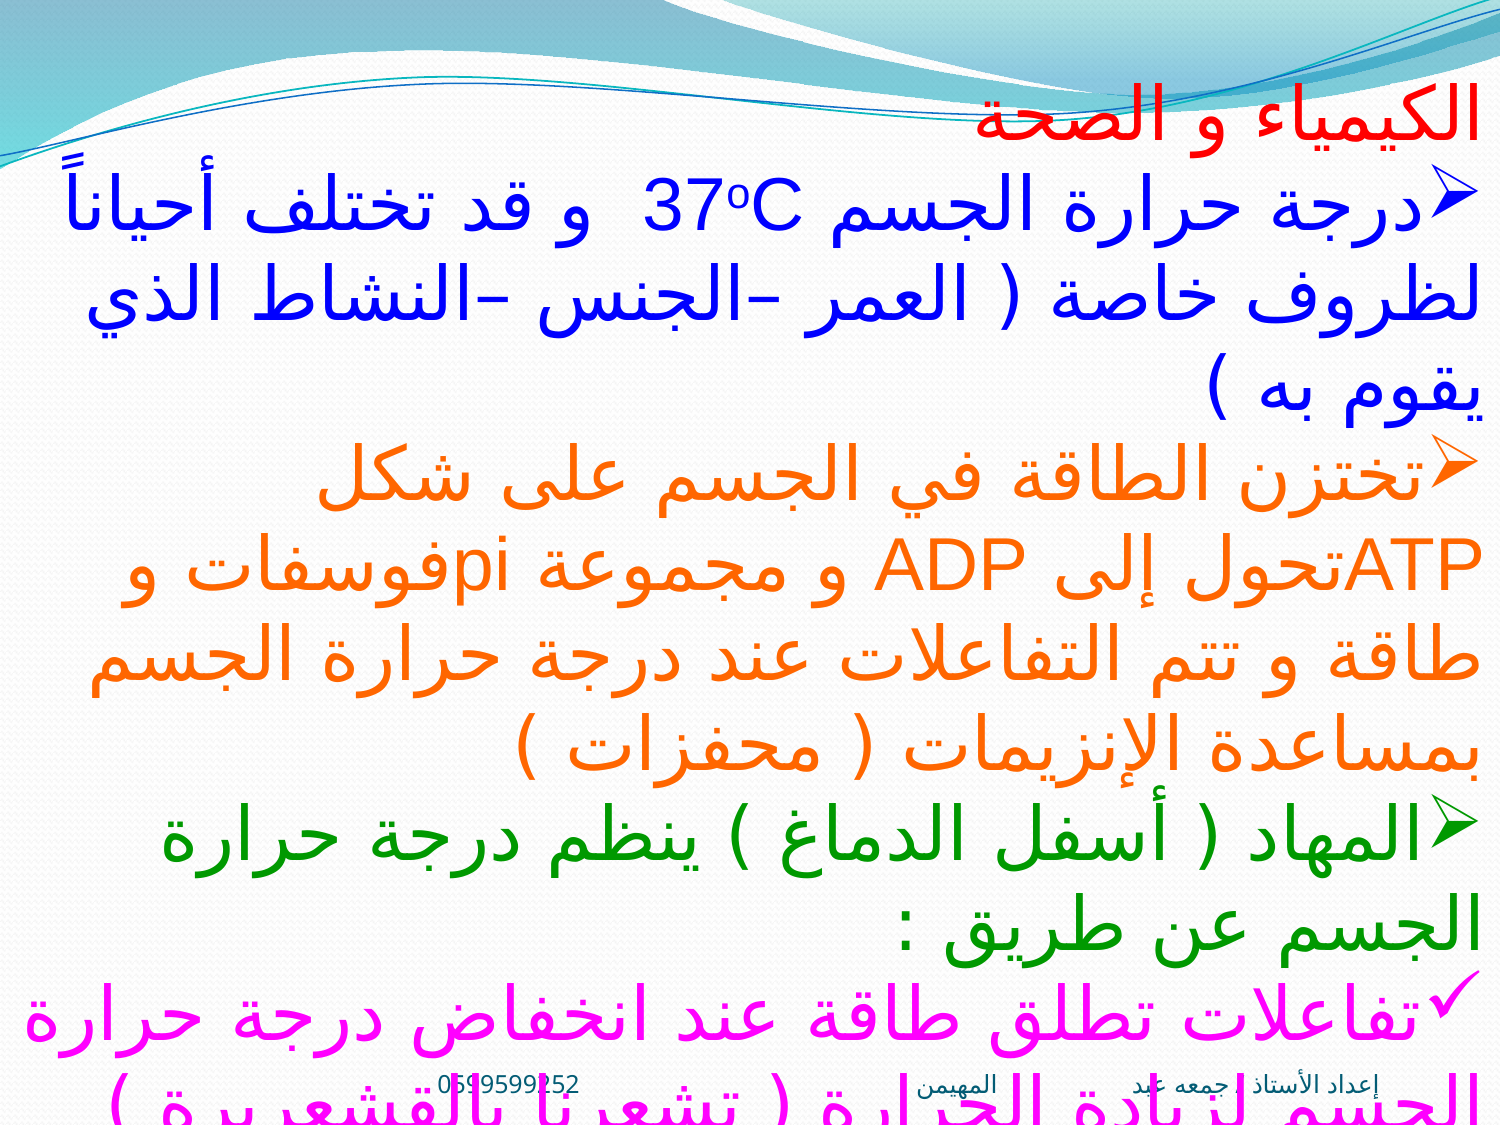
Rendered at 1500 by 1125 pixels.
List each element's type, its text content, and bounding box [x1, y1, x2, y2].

text_box الكيمياء و الصحة درجة حرارة الجسم 37oC و قد تختلف أحياناً لظروف خاصة ( العمر –الجنس –النشاط الذي يقوم به ) تختزن الطاقة في الجسم على شكل ATPتحول إلى ADP و مجموعة piفوسفات و طاقة و تتم التفاعلات عند درجة حرارة الجسم بمساعدة الإنزيمات ( محفزات ) المهاد ( أسفل الدماغ ) ينظم درجة حرارة الجسم عن طريق : تفاعلات تطلق طاقة عند انخفاض درجة حرارة الجسم لزيادة الحرارة ( تشعرنا بالقشعريرة ) زيادة إفراز العرق عند ارتفاع درجة الحرارة ( لخفض الحرارة ) [0, 58, 1500, 1125]
